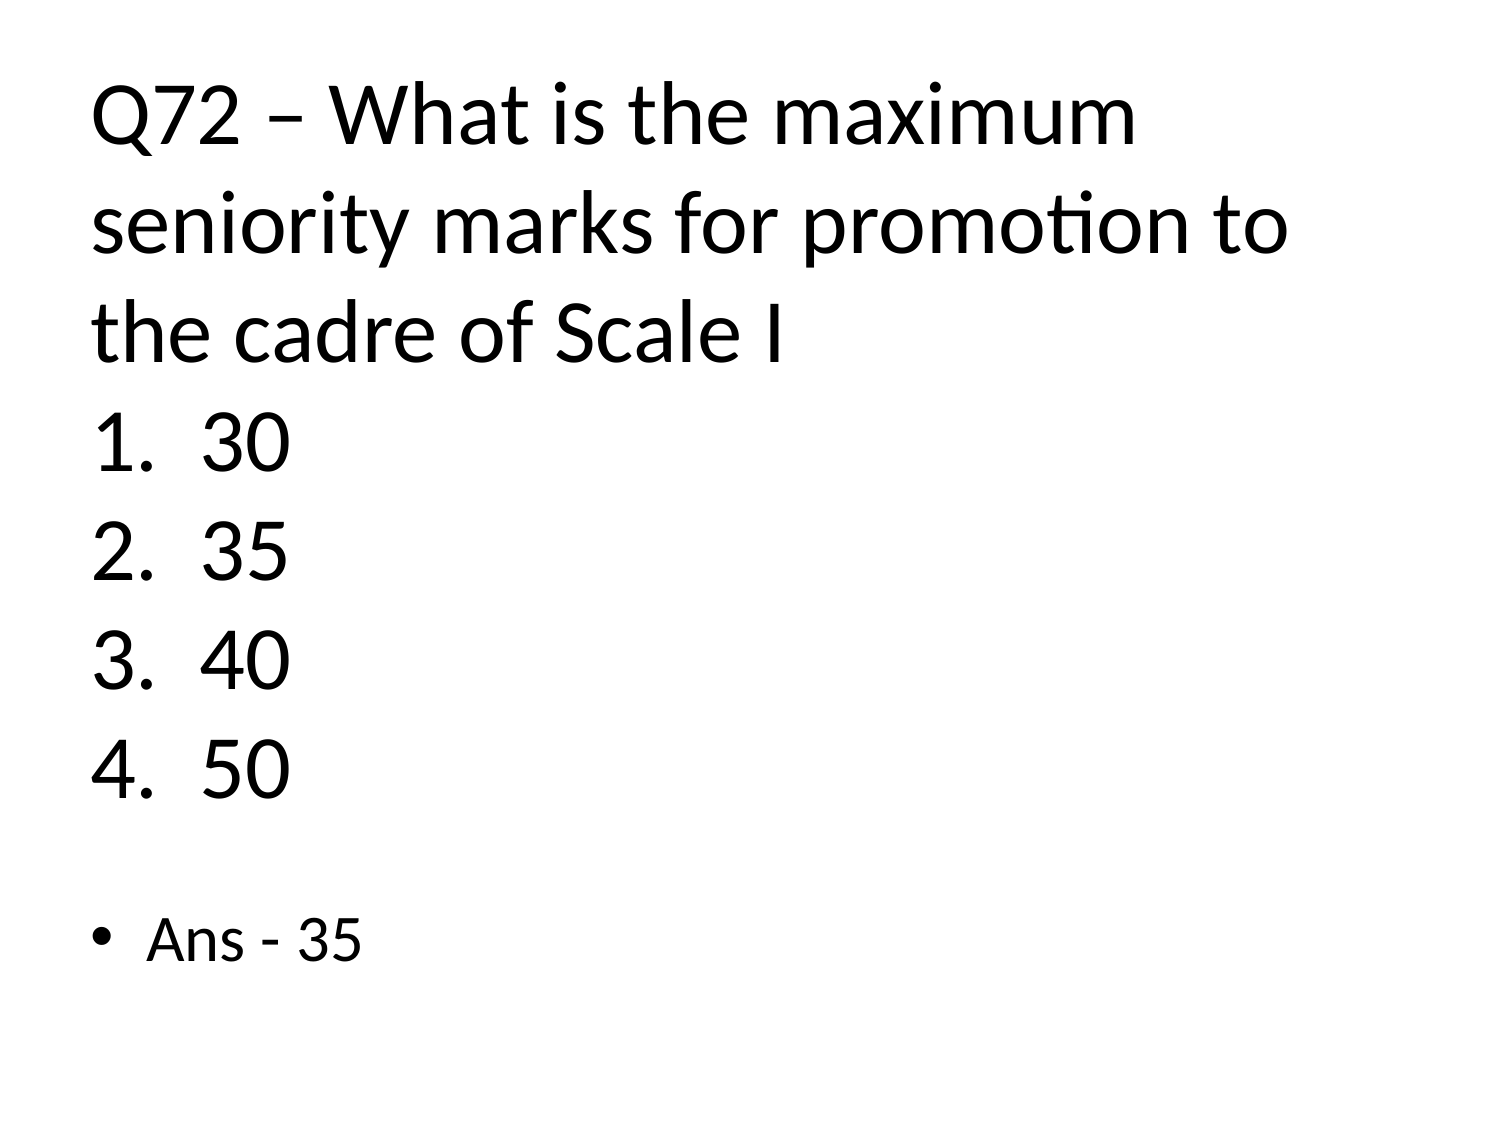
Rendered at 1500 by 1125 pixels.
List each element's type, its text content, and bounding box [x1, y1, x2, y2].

list Ans - 35 [75, 887, 1425, 1005]
title Q72 – What is the maximum seniority marks for promotion to the cadre of Scale I 1. 30 2. 35 3. 40 4. 50 [75, 45, 1425, 825]
